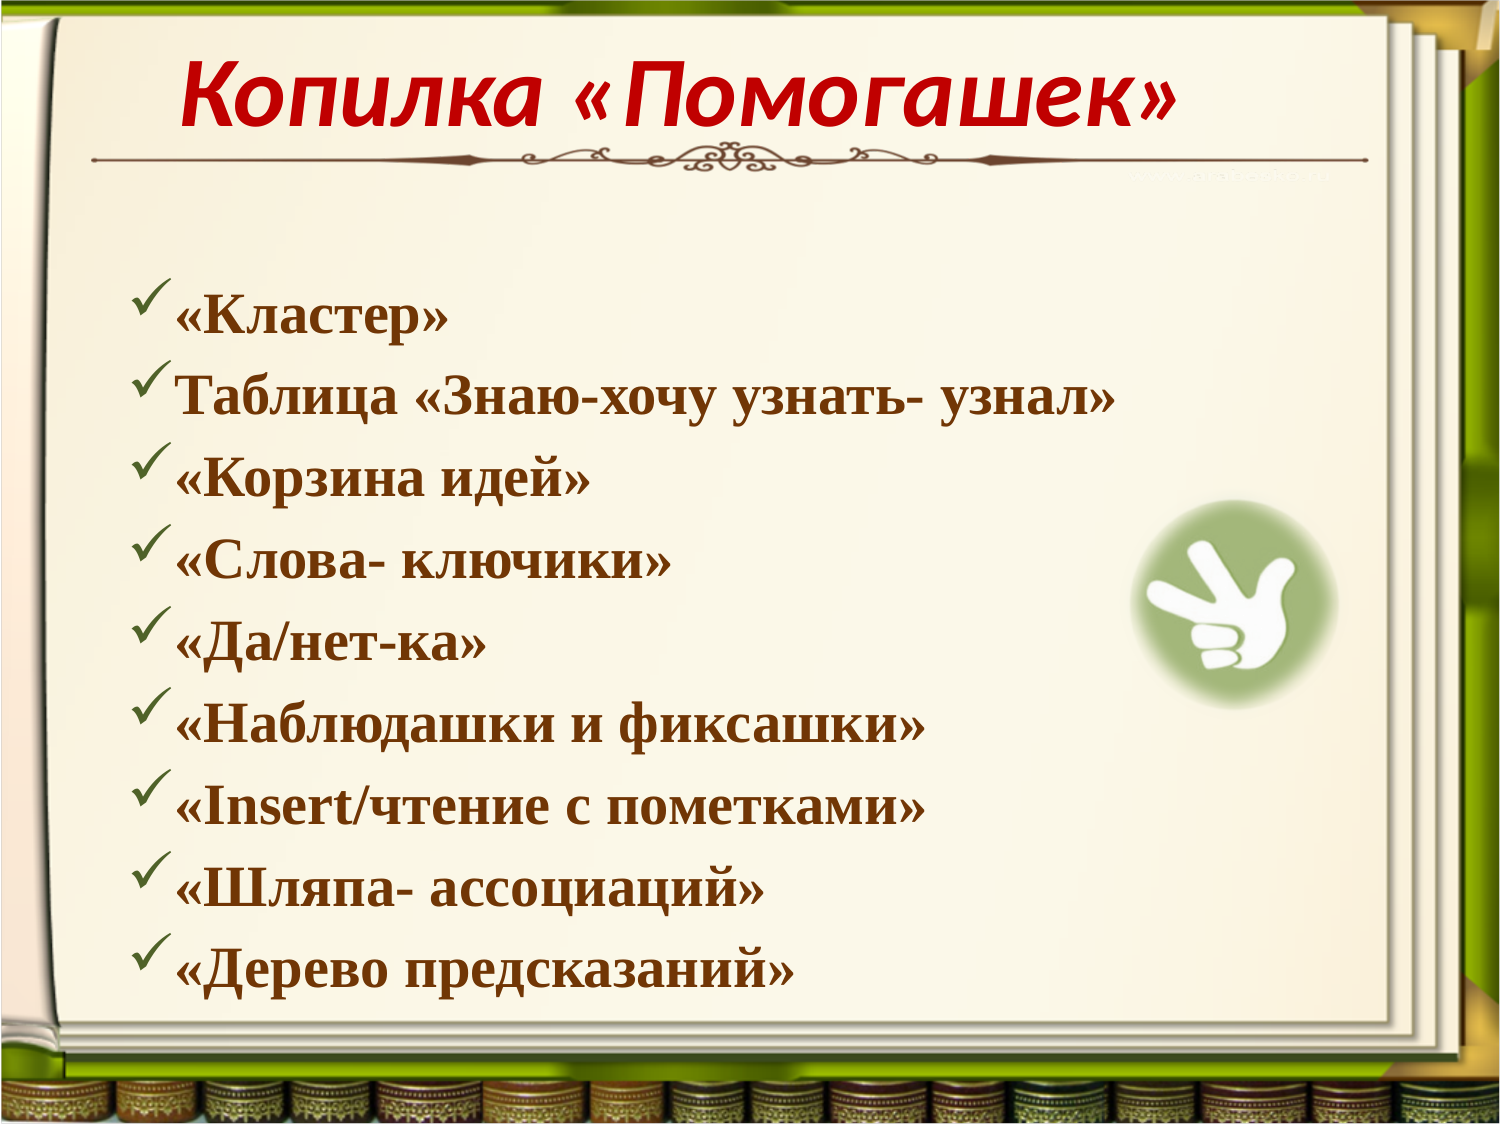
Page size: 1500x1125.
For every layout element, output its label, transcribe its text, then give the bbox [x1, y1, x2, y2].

list «Кластер» Таблица «Знаю-хочу узнать- узнал» «Корзина идей» «Слова- ключики» «Да/нет-ка» «Наблюдашки и фиксашки» «Insert/чтение с пометками» «Шляпа- ассоциаций» «Дерево предсказаний» [112, 267, 1463, 1010]
picture [0, 0, 1500, 1125]
text_box Копилка «Помогашек» [163, 19, 1203, 100]
